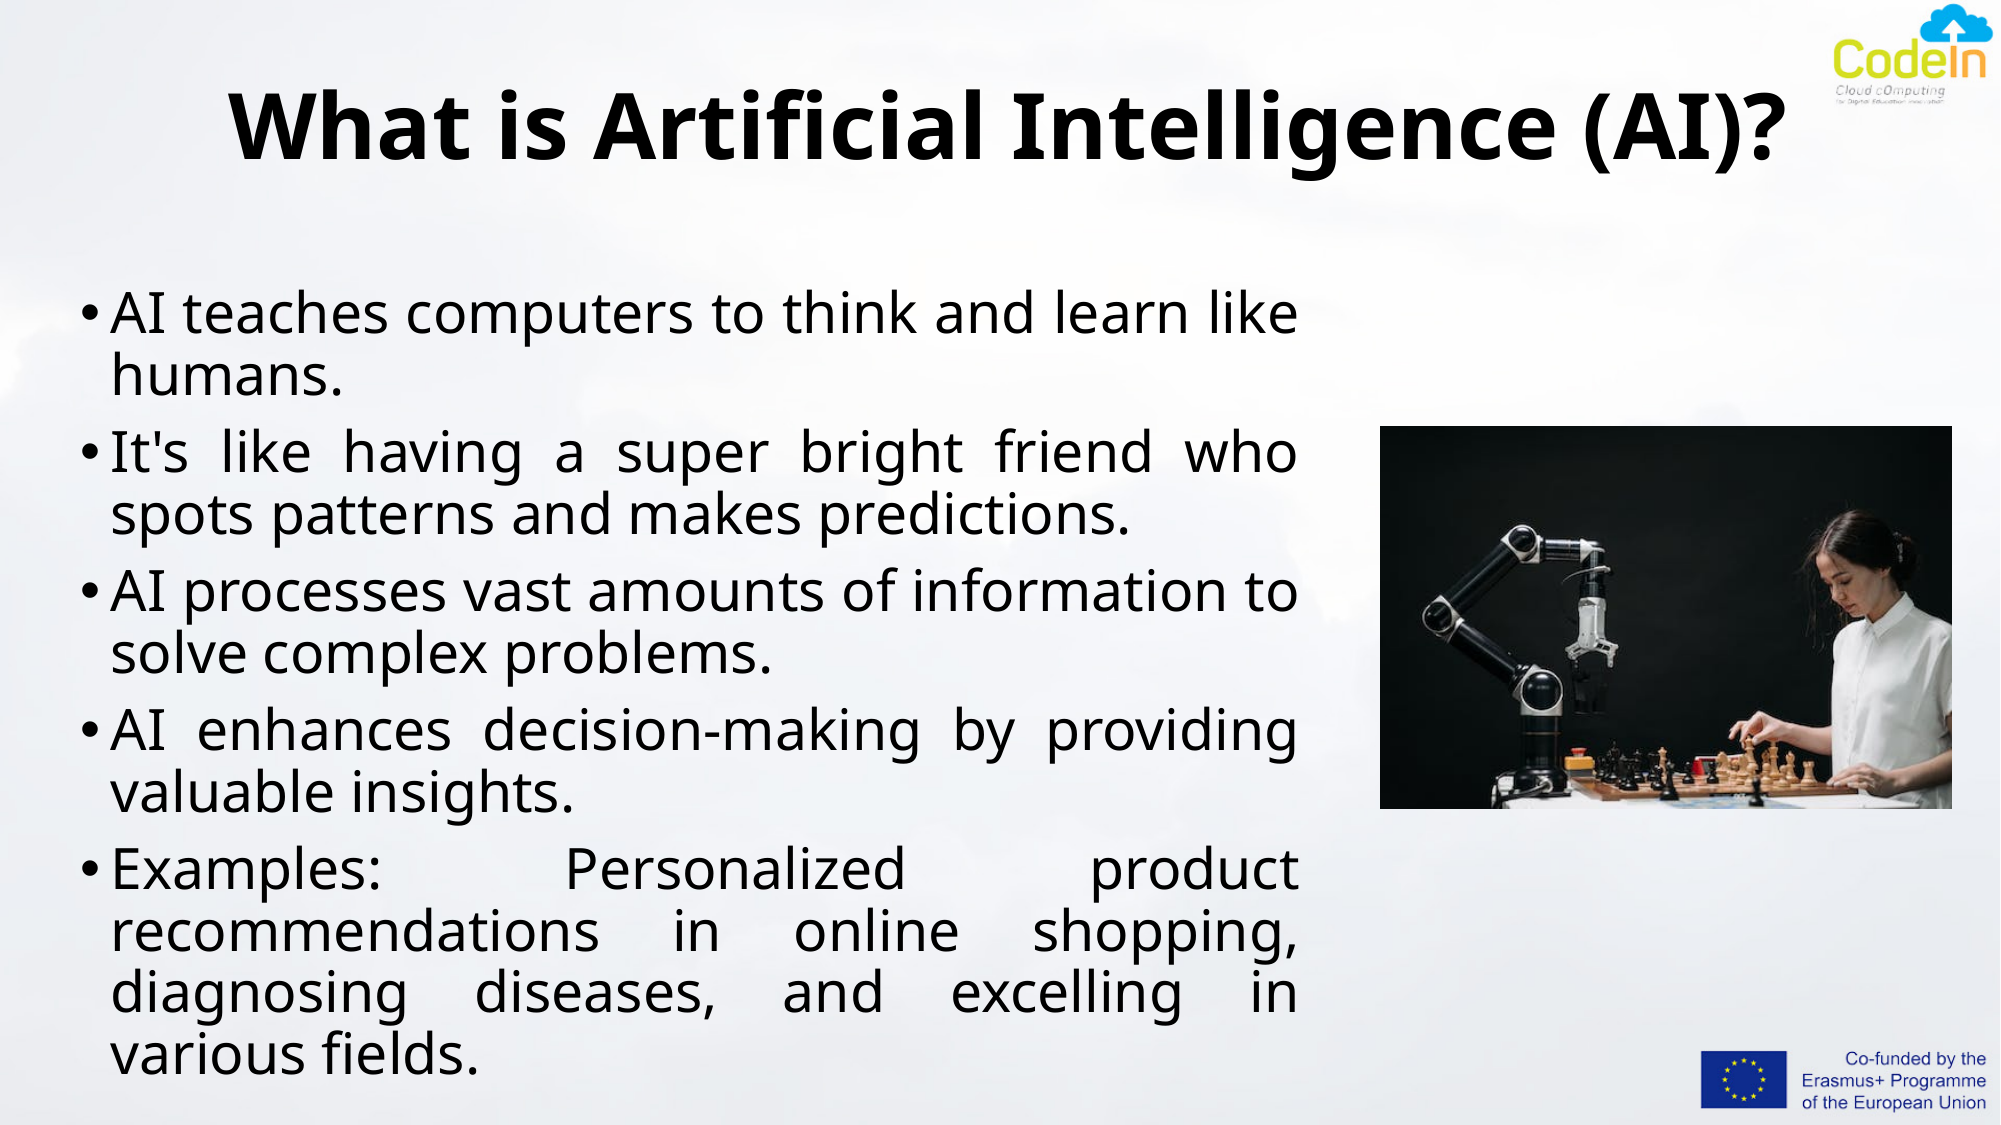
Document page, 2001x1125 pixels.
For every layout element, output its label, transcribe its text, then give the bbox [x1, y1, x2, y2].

title What is Artificial Intelligence (AI)? [145, 21, 1871, 239]
picture [0, 0, 2001, 1125]
list AI teaches computers to think and learn like humans. It's like having a super bright friend who spots patterns and makes predictions. AI processes vast amounts of information to solve complex problems. AI enhances decision-making by providing valuable insights. Examples: Personalized product recommendations in online shopping, diagnosing diseases, and excelling in various fields. [65, 277, 1315, 1095]
